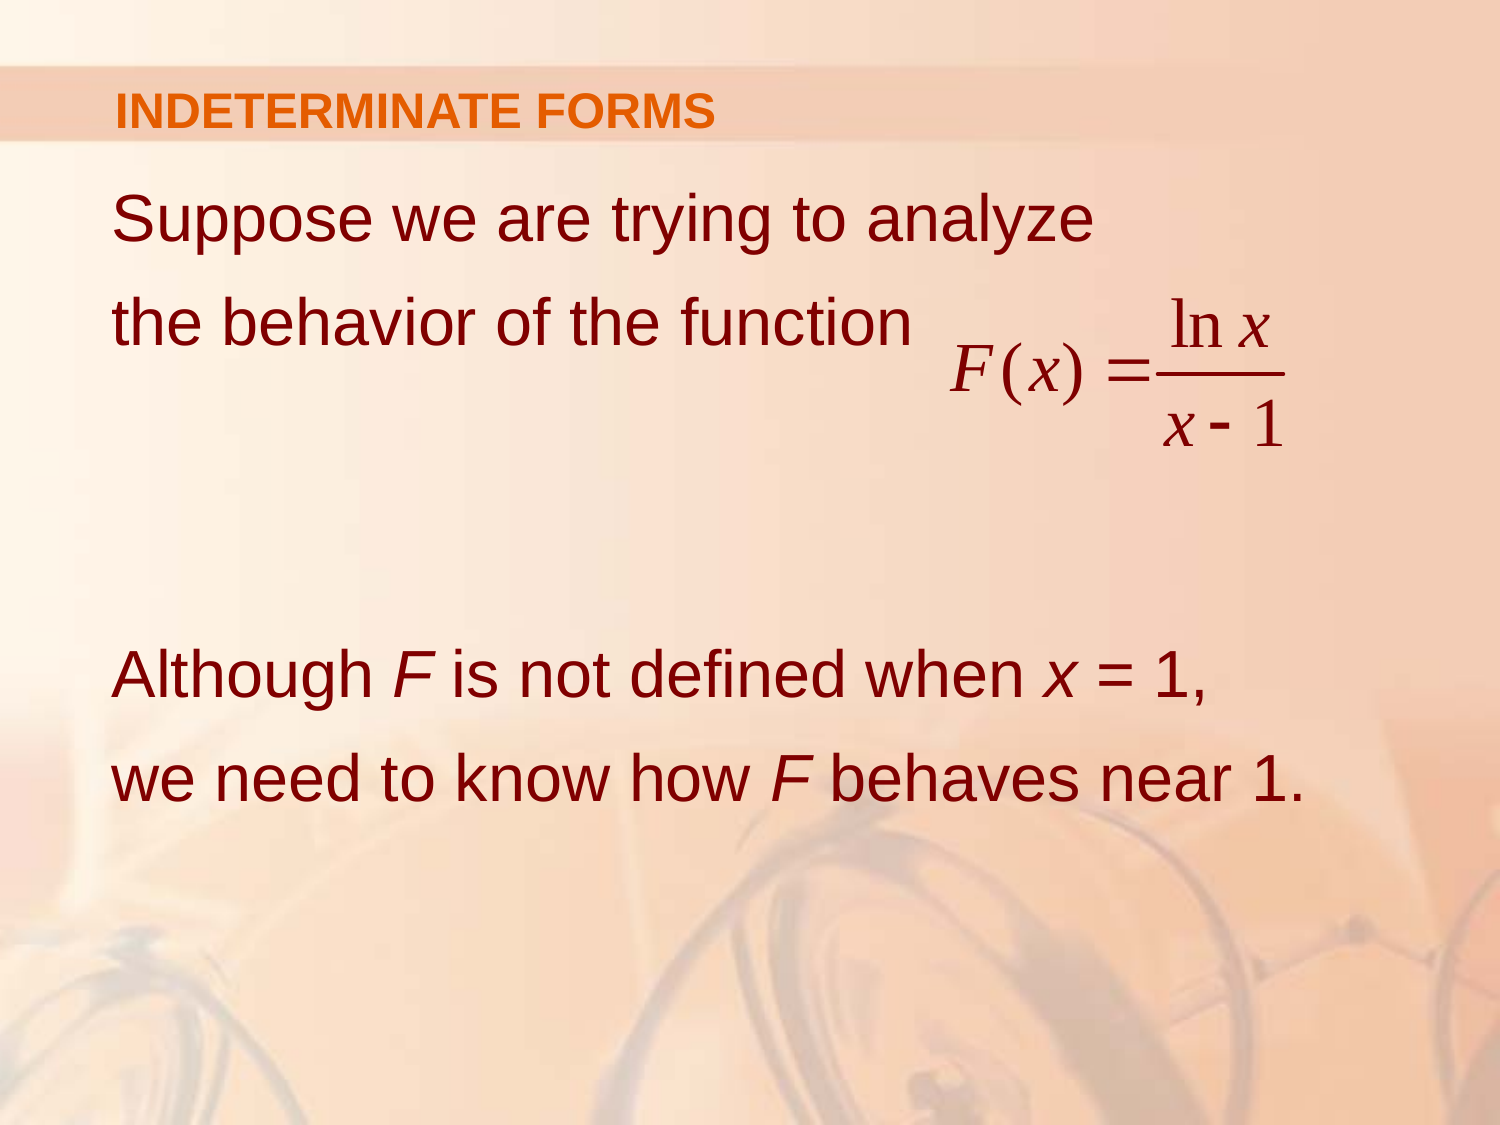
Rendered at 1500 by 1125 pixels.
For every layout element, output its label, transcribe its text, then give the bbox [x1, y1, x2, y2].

list Suppose we are trying to analyze the behavior of the function Although F is not defined when x = 1, we need to know how F behaves near 1. [95, 142, 1500, 1107]
title INDETERMINATE FORMS [99, 60, 976, 158]
picture [0, 0, 1500, 1125]
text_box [937, 280, 1301, 462]
